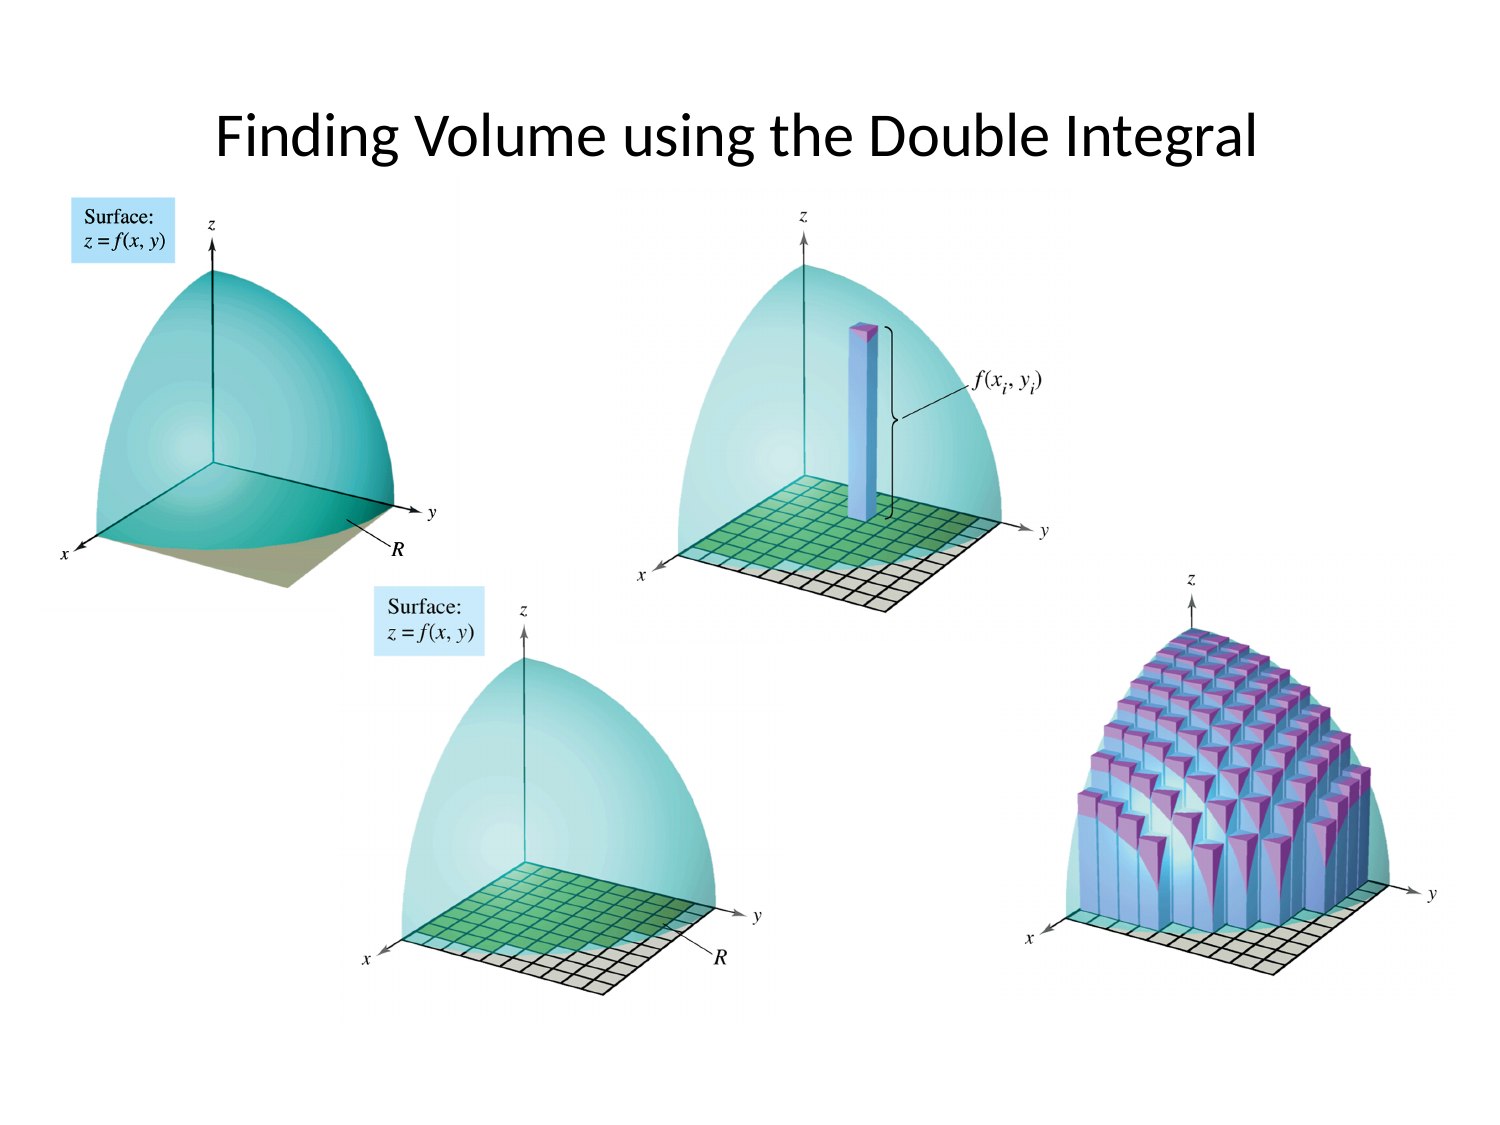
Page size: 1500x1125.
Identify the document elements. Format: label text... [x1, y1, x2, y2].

picture [37, 174, 1463, 1024]
title Finding Volume using the Double Integral [99, 37, 1375, 225]
